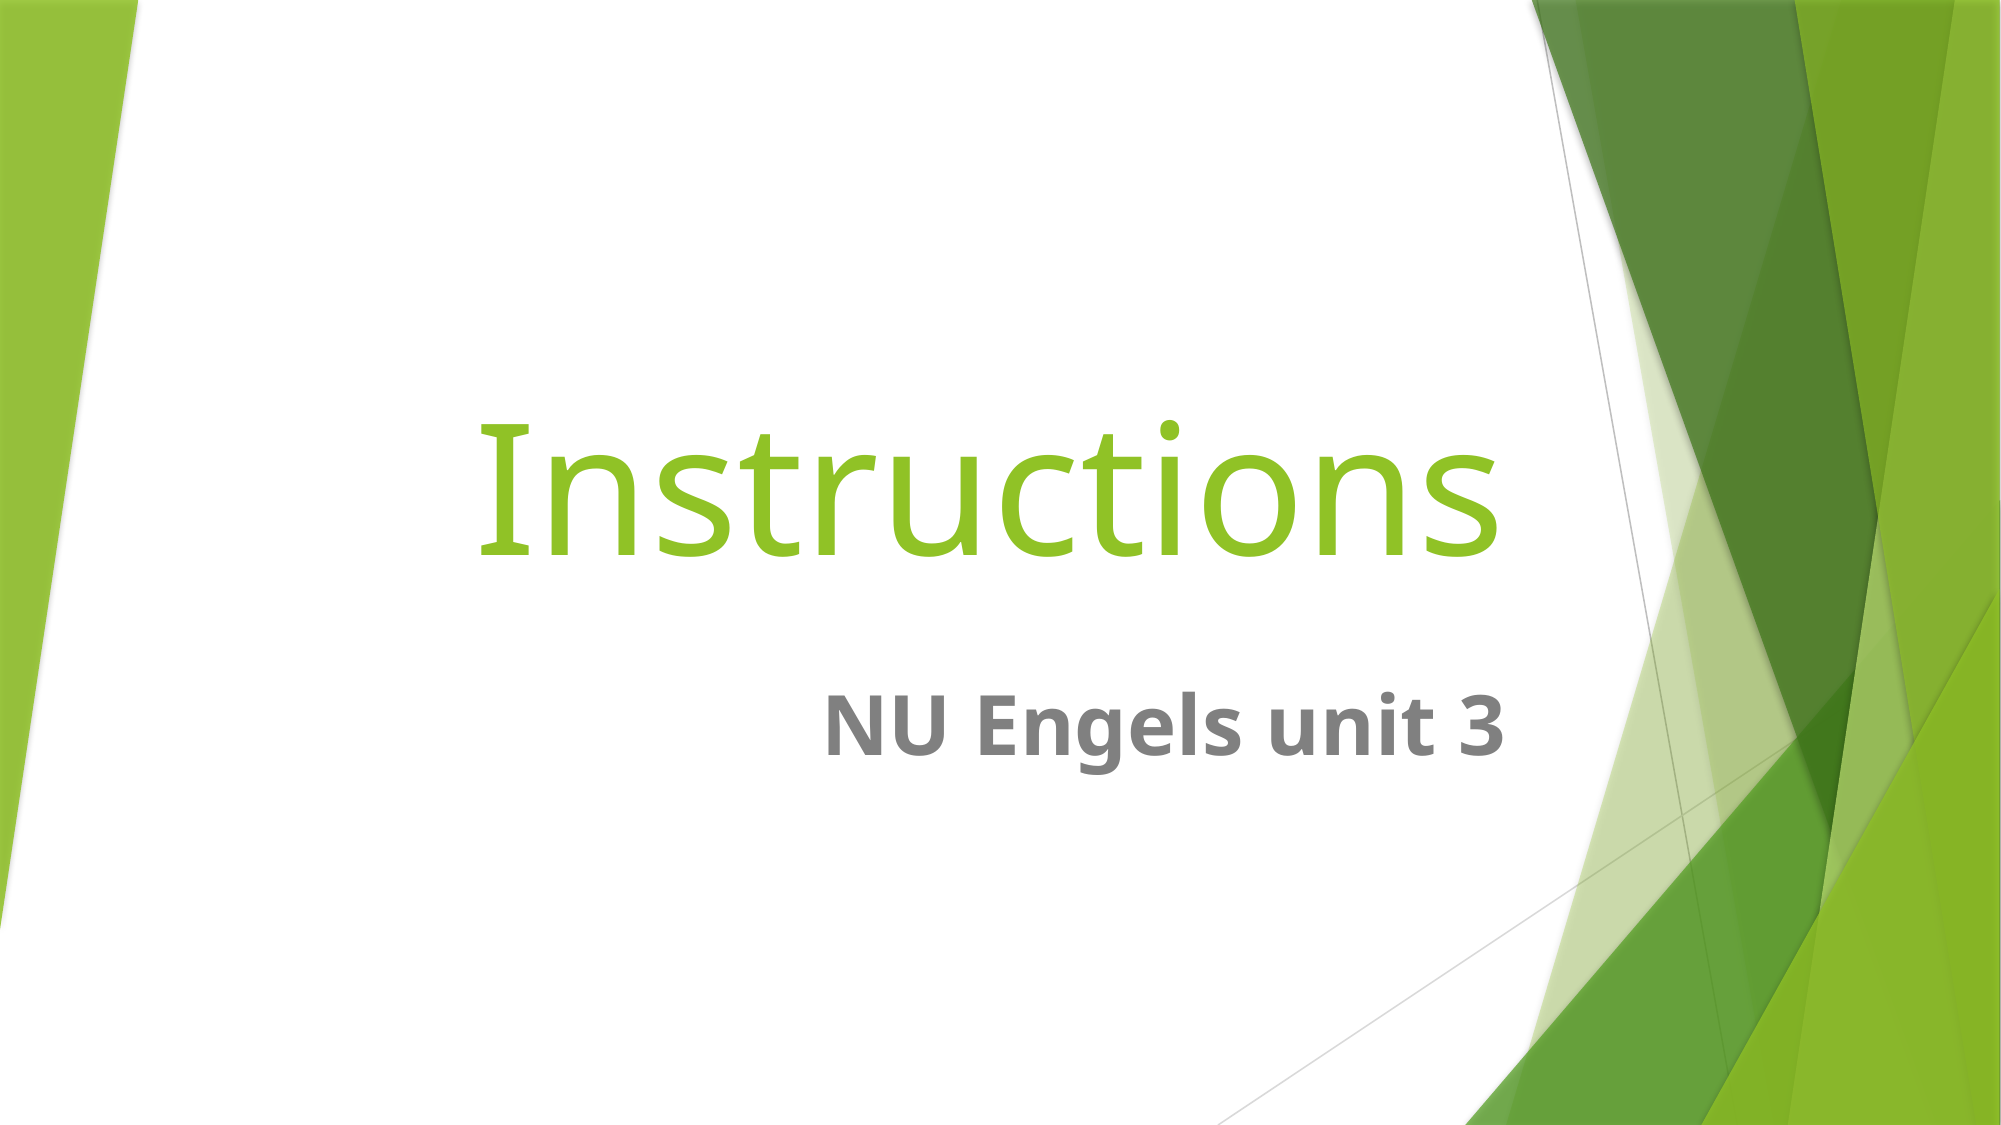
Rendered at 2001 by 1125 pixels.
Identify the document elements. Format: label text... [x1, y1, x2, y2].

subtitle NU Engels unit 3 [247, 664, 1522, 845]
title Instructions [247, 326, 1522, 600]
